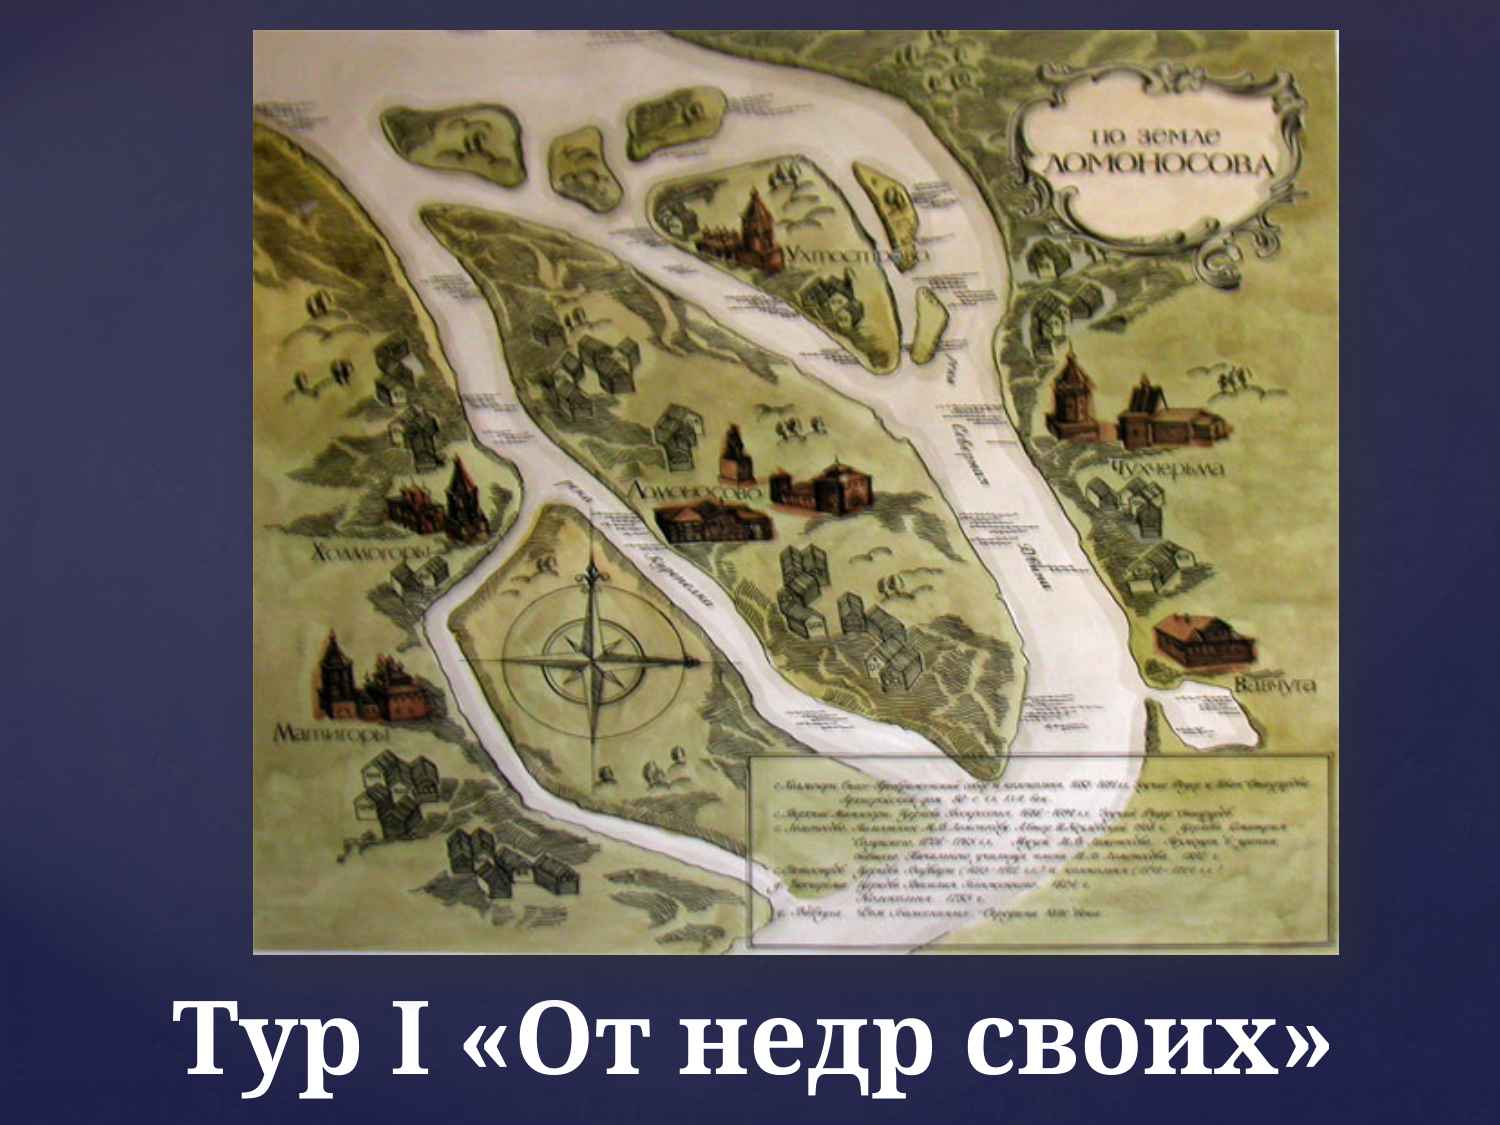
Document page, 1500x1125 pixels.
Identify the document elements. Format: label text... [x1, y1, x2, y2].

title Тур I «От недр своих» [135, 952, 1374, 1103]
picture [253, 30, 1340, 956]
